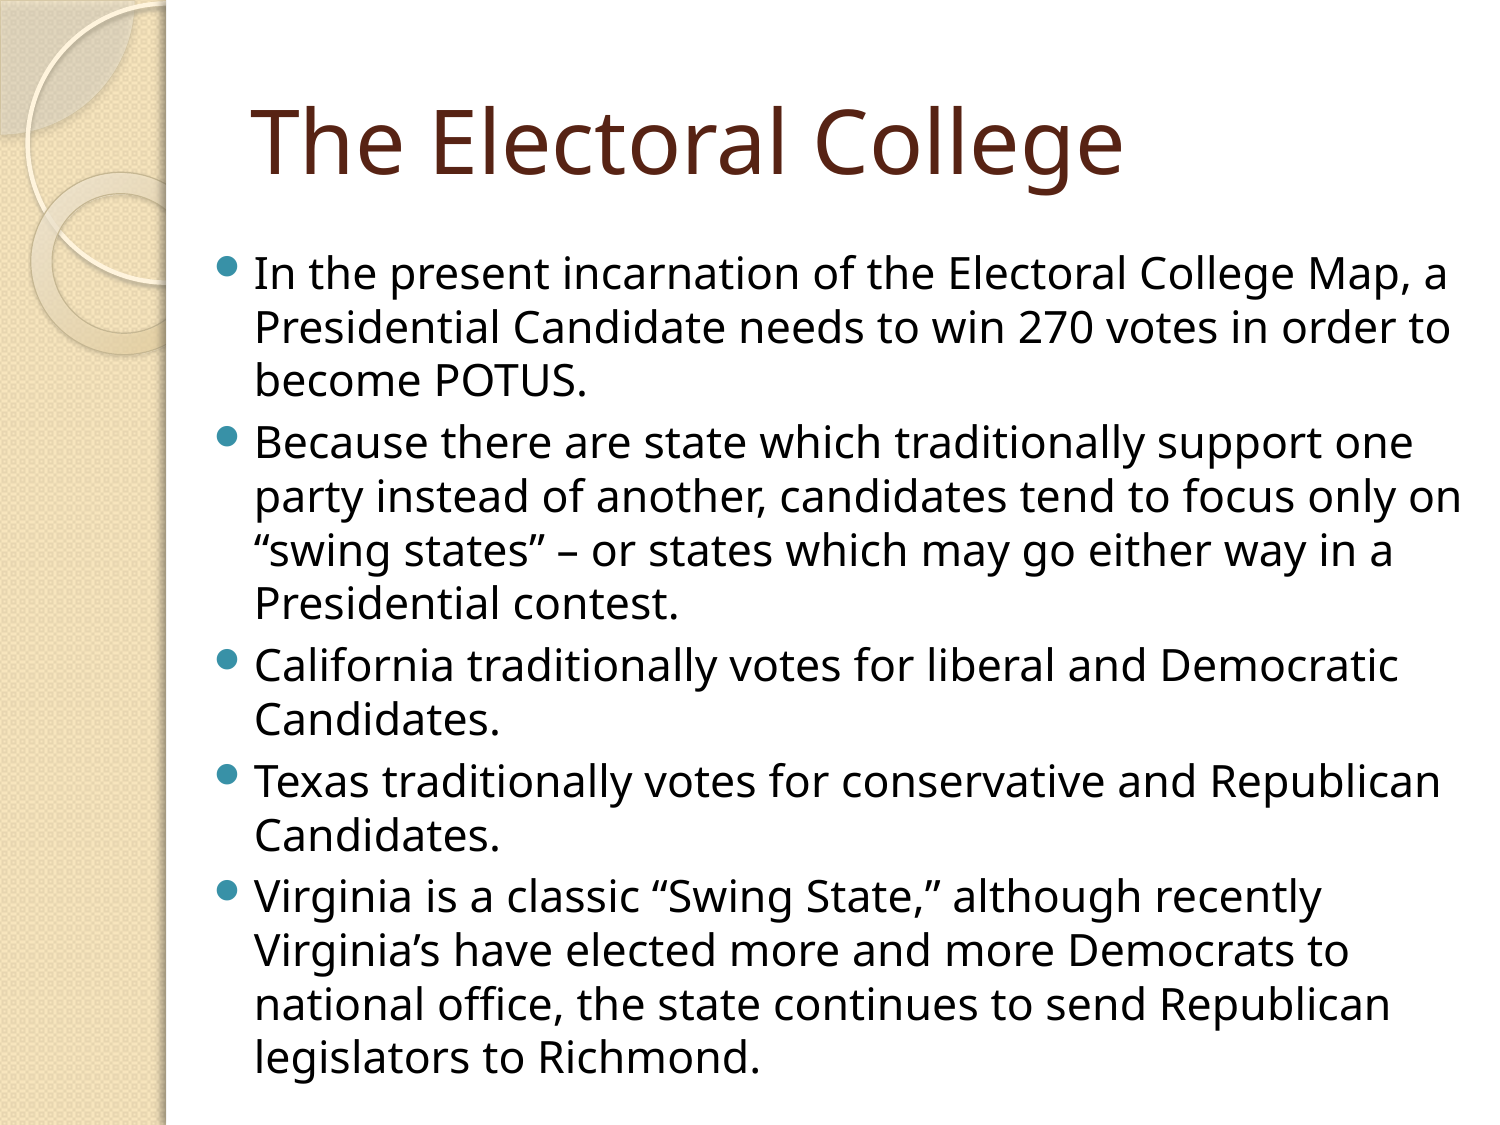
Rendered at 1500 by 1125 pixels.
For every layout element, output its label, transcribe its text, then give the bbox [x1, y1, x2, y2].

title The Electoral College [235, 45, 1466, 233]
list In the present incarnation of the Electoral College Map, a Presidential Candidate needs to win 270 votes in order to become POTUS. Because there are state which traditionally support one party instead of another, candidates tend to focus only on “swing states” – or states which may go either way in a Presidential contest. California traditionally votes for liberal and Democratic Candidates. Texas traditionally votes for conservative and Republican Candidates. Virginia is a classic “Swing State,” although recently Virginia’s have elected more and more Democrats to national office, the state continues to send Republican legislators to Richmond. [187, 237, 1488, 1100]
